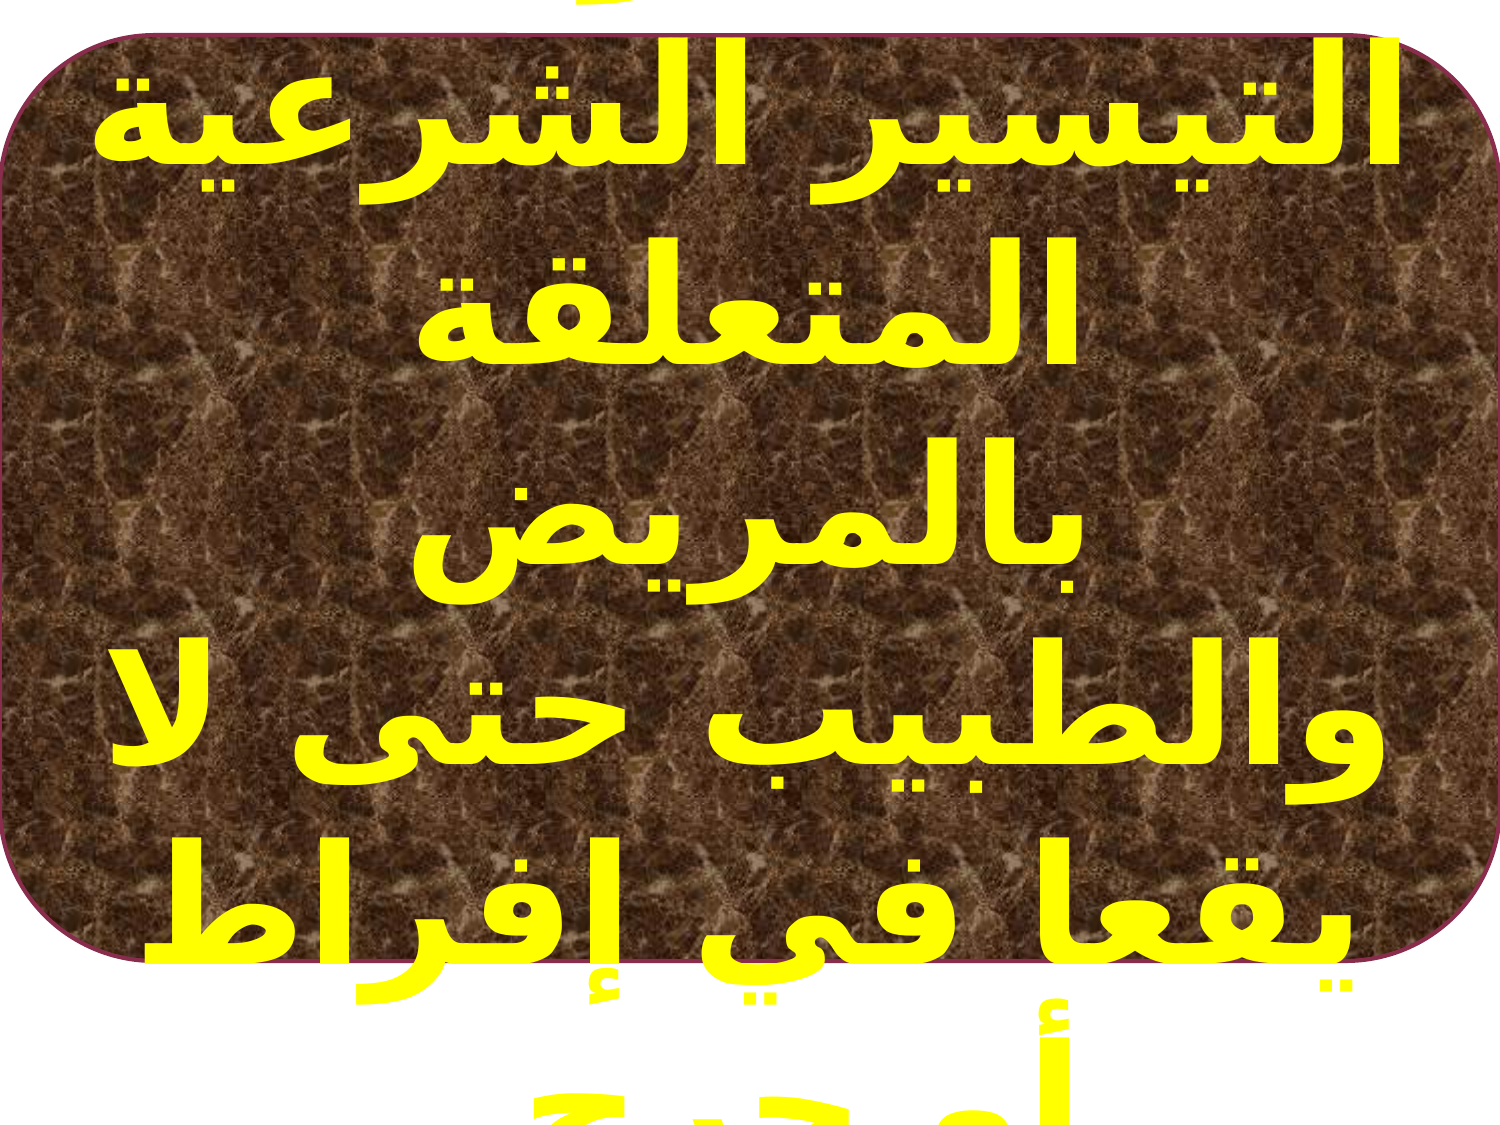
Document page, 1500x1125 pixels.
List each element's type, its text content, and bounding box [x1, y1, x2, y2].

text_box بيان أوجه التيسير الشرعية المتعلقة بالمريض والطبيب حتى لا يقعا في إفراط أو حرج [0, 32, 1500, 964]
